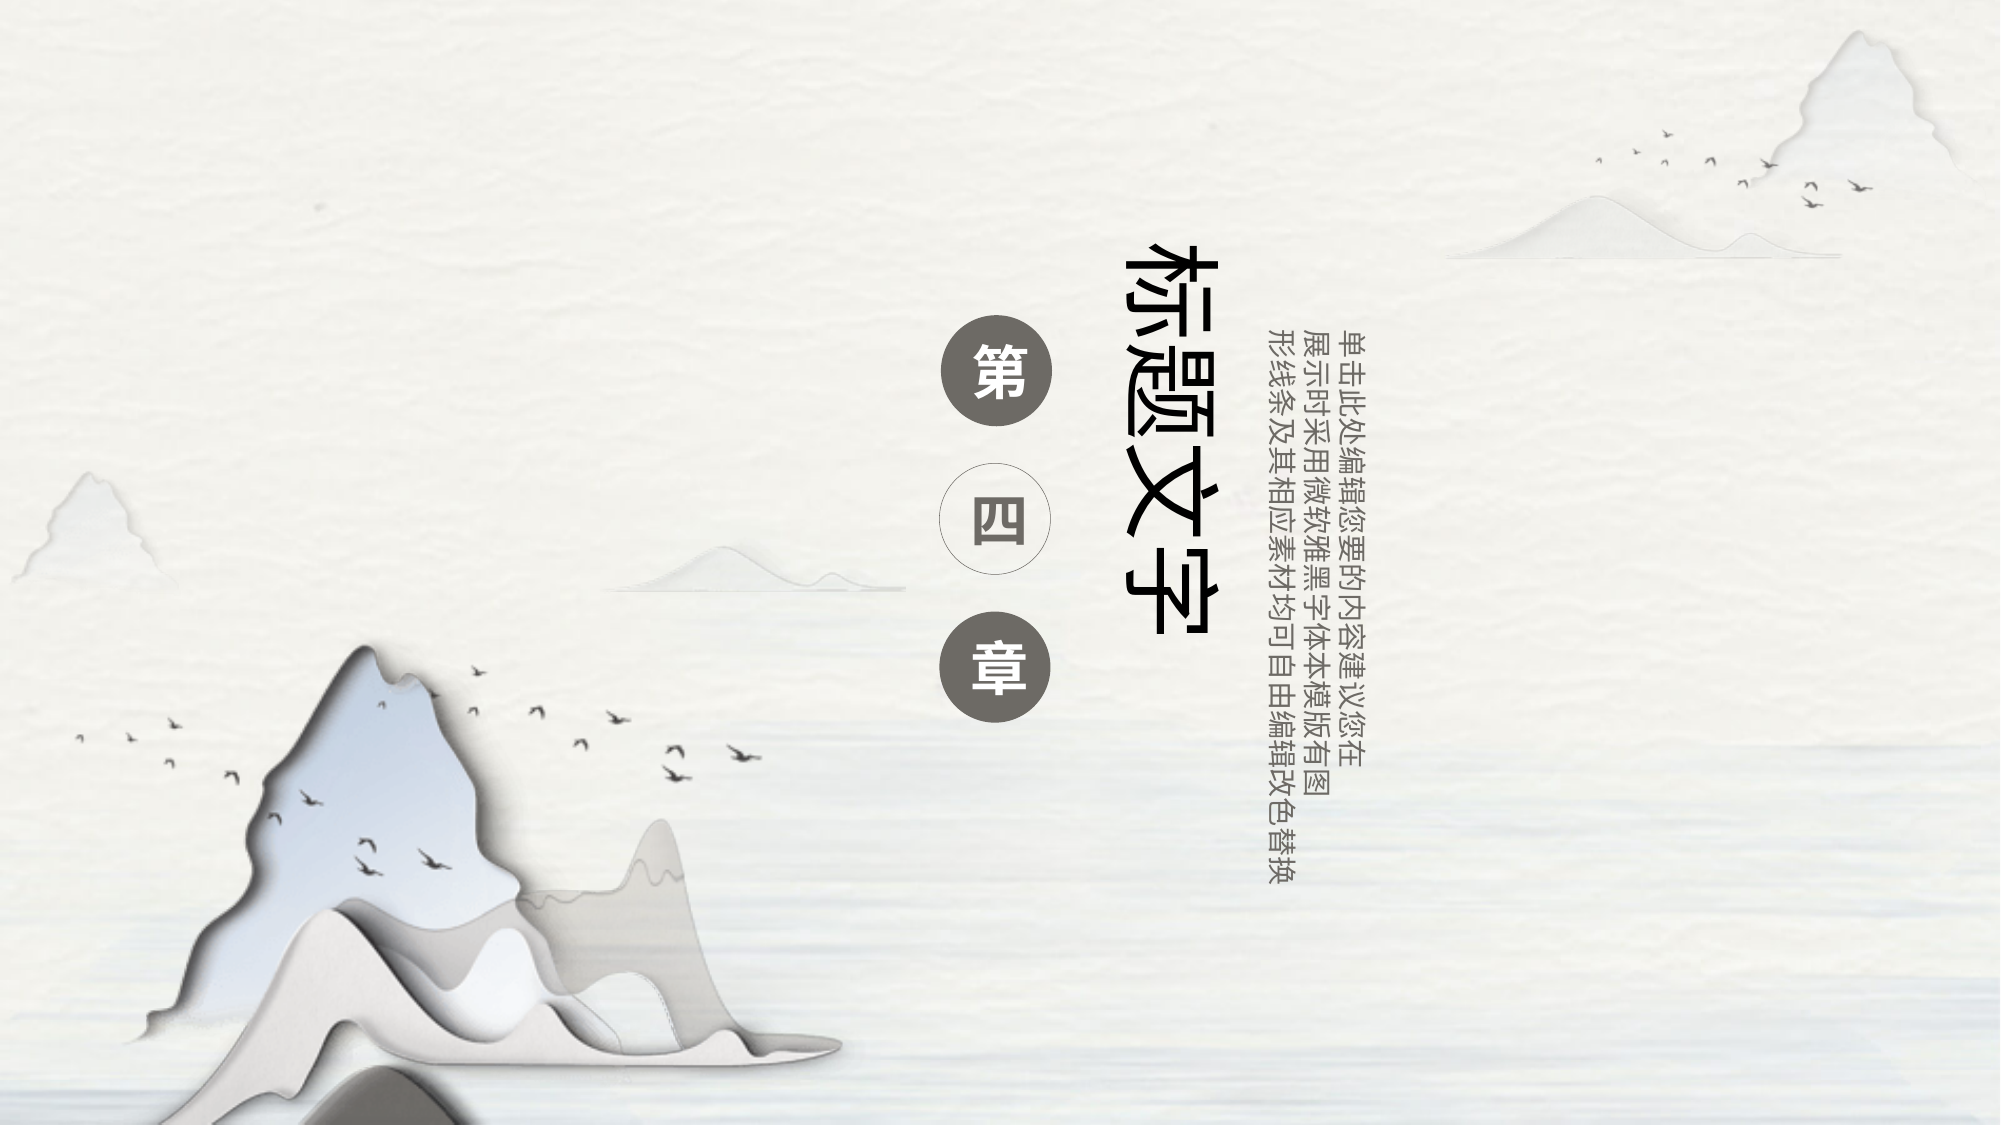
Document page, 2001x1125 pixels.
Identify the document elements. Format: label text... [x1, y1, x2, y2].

text_box 标题文字 [1090, 226, 1243, 605]
text_box 单击此处编辑您要的内容建议您在 展示时采用微软雅黑字体本模版有图 形线条及其相应素材均可自由编辑改色替换 [1242, 315, 1379, 1065]
text_box 章 [938, 610, 1052, 724]
text_box 第 [939, 314, 1054, 428]
text_box 四 [938, 462, 1052, 576]
picture [0, 0, 2001, 1125]
